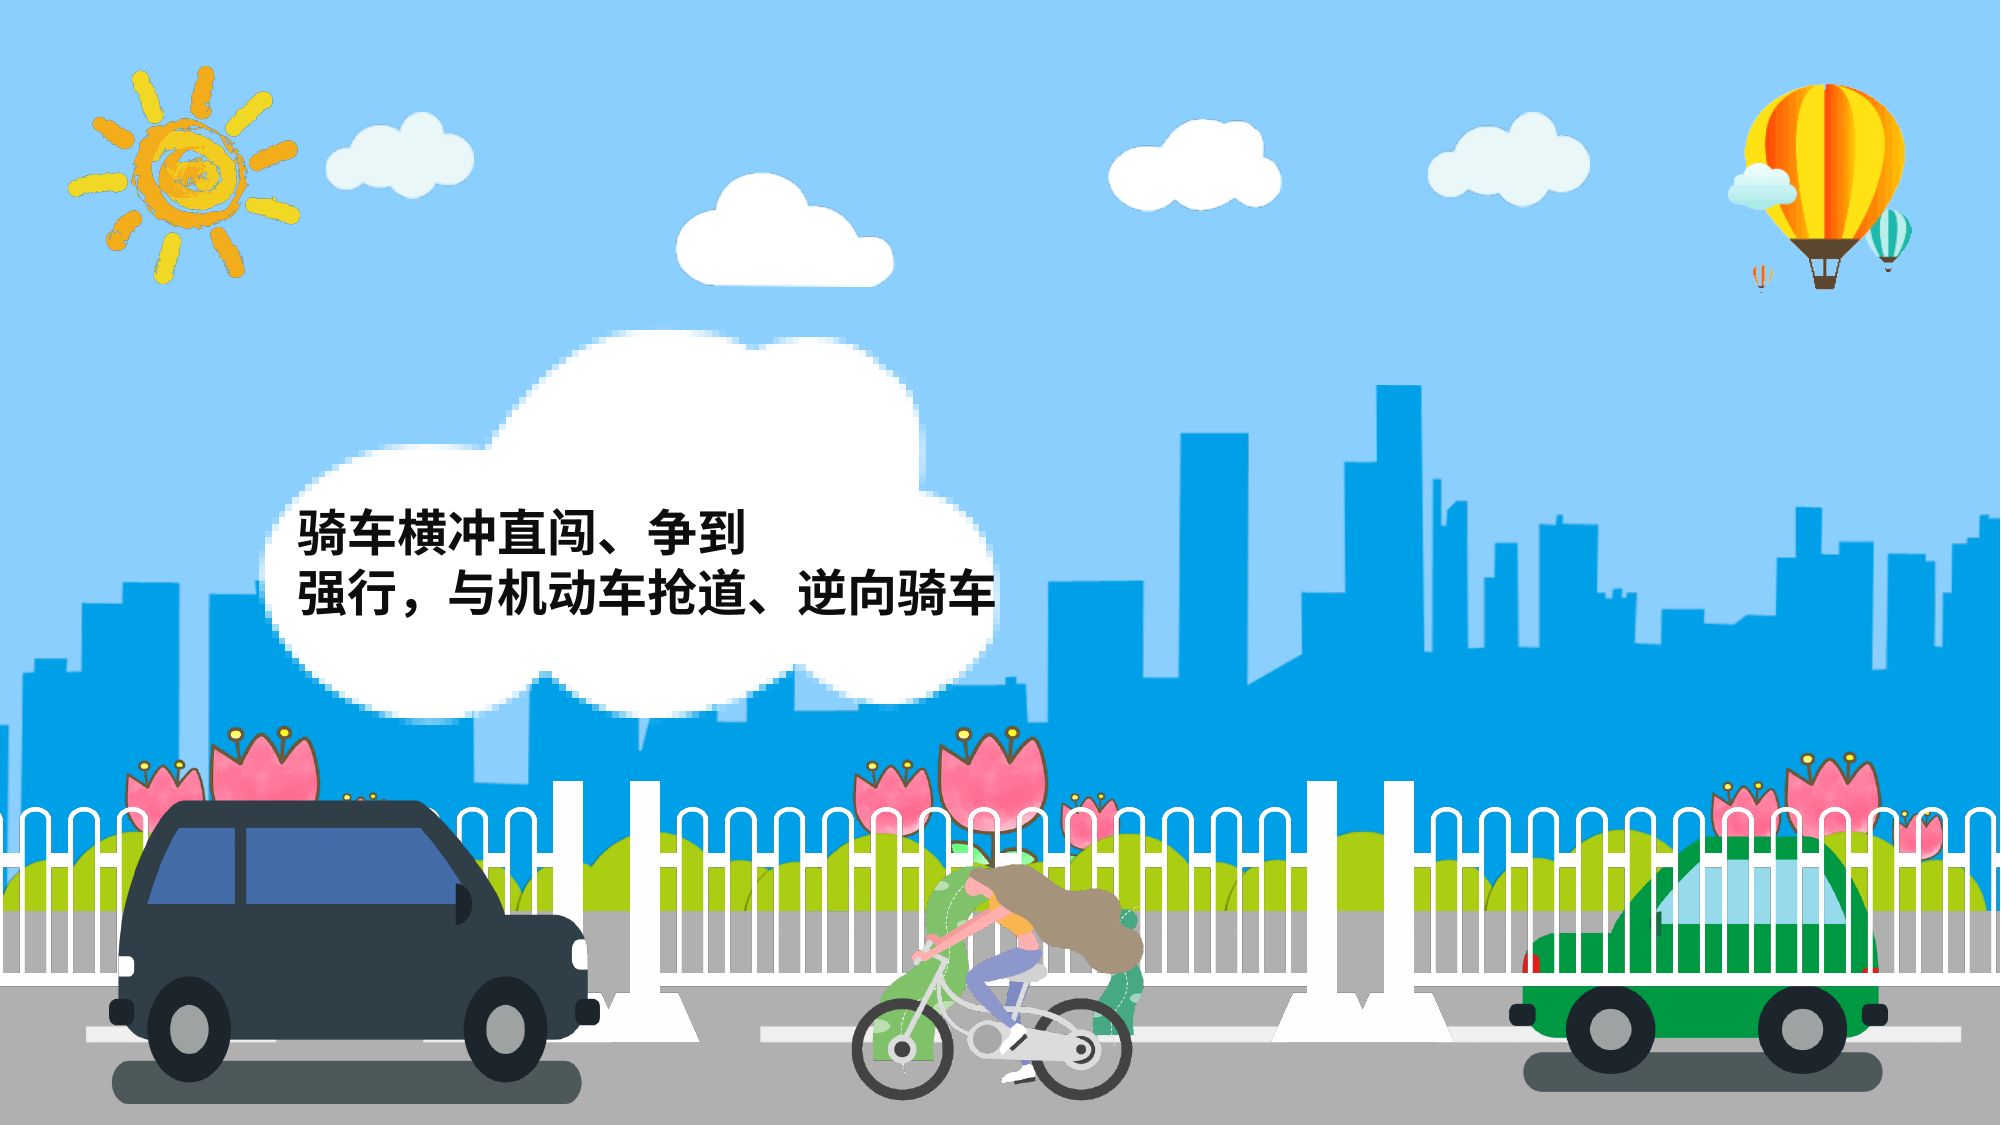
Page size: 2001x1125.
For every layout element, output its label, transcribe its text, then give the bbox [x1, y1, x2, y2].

picture [1071, 794, 1079, 803]
picture [1108, 118, 1282, 212]
picture [1428, 112, 1590, 208]
picture [1723, 783, 1733, 794]
picture [0, 324, 2001, 1125]
picture [326, 112, 474, 199]
picture [867, 761, 878, 776]
text_box 骑车横冲直闯、争到 强行，与机动车抢道、逆向骑车 [1000, 494, 1281, 629]
picture [1421, 40, 2000, 670]
picture [675, 172, 895, 287]
picture [1143, 629, 1179, 678]
picture [1754, 782, 1762, 793]
picture [68, 66, 300, 284]
